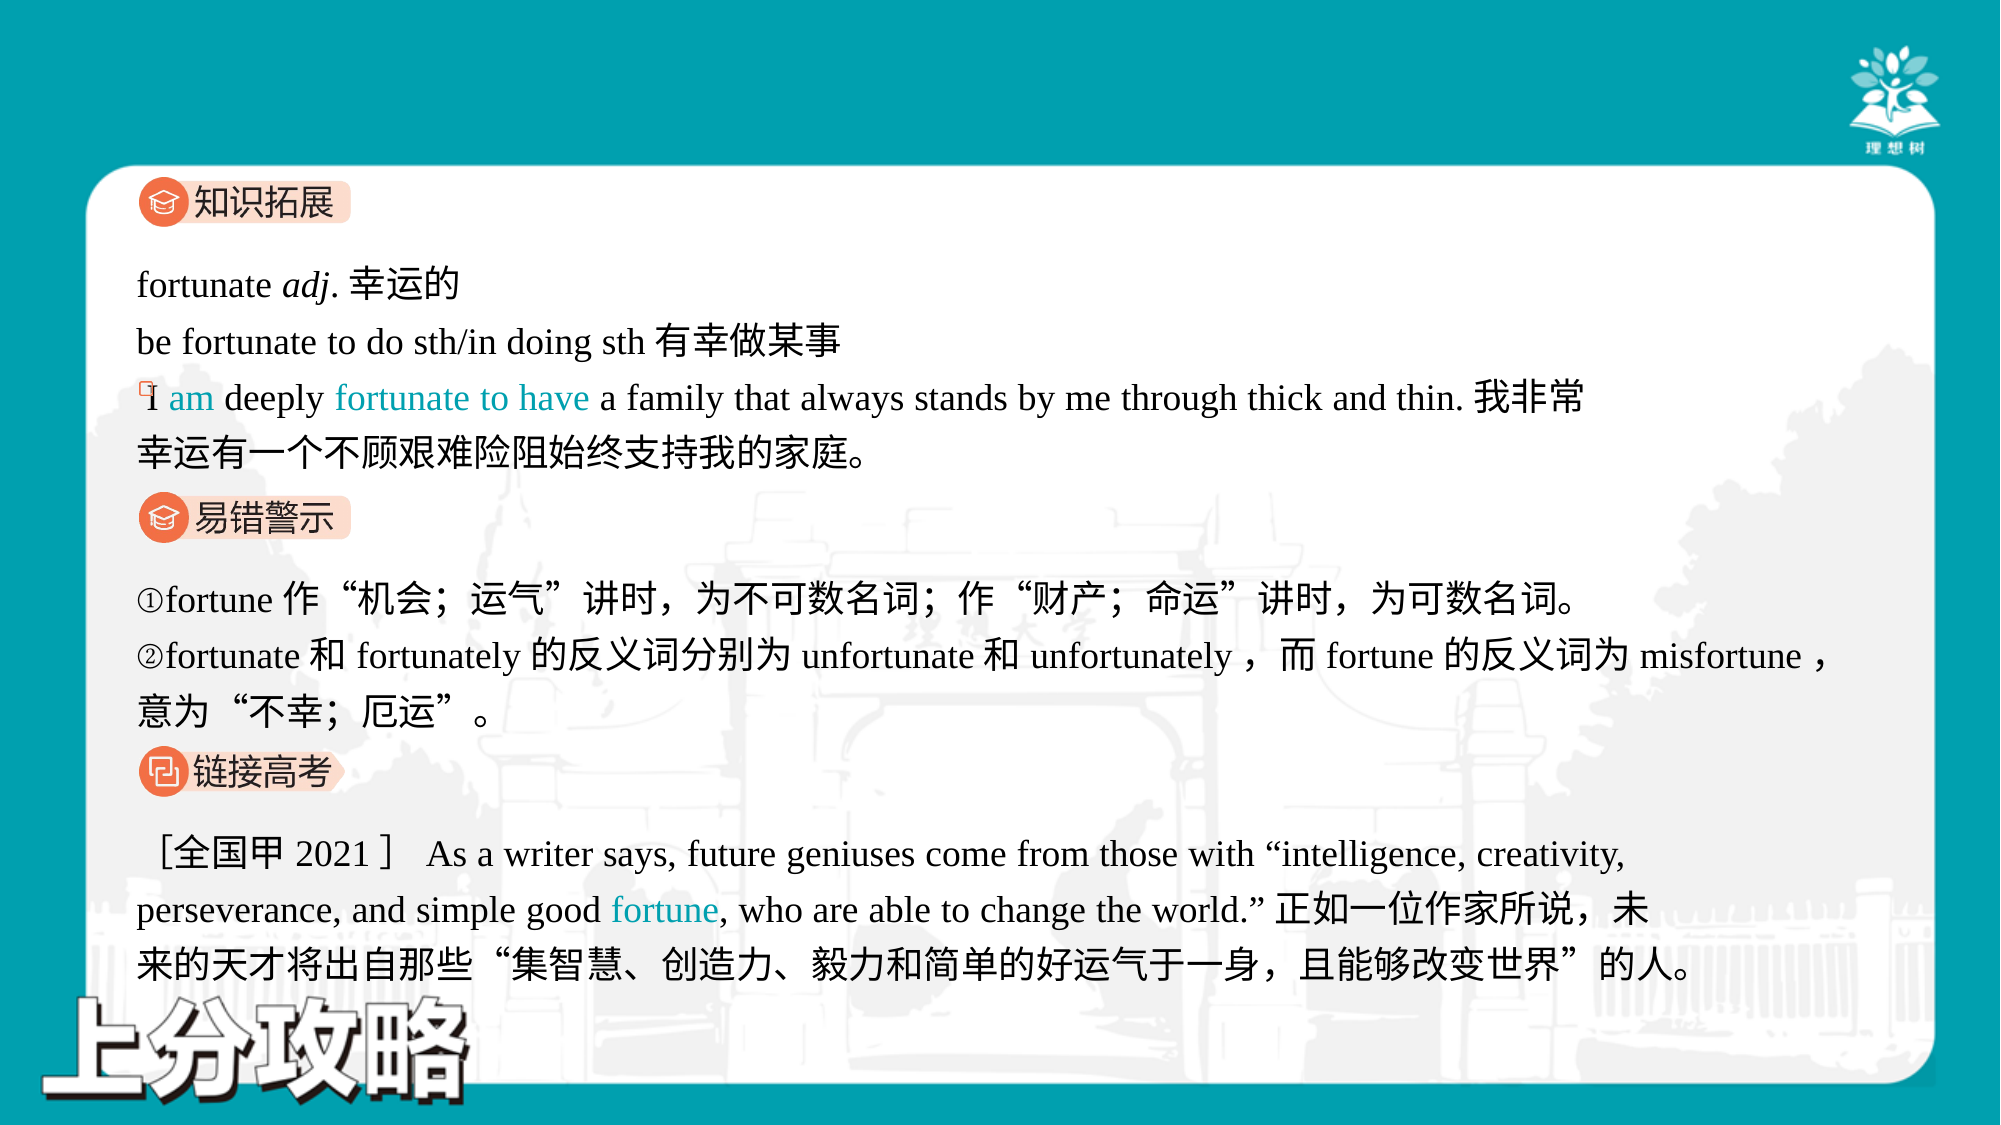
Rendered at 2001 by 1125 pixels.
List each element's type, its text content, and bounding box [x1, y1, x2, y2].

text_box ①fortune作“机会；运气”讲时，为不可数名词；作“财产；命运”讲时，为可数名词。 ②fortunate和fortunately的反义词分别为unfortunate和unfortunately，而fortune的反义词为misfortune， 意为“不幸；厄运”。#16 [136, 563, 1865, 726]
picture [0, 0, 2000, 1125]
text_box ［全国甲2021］As a writer says, future geniuses come from those with “intelligence, creativity, perseverance, and simple good fortune, who are able to change the world.”正如一位作家所说，未 来的天才将出自那些“集智慧、创造力、毅力和简单的好运气于一身，且能够改变世界”的人。 #18 [136, 817, 1865, 979]
text_box fortunate adj.幸运的 be fortunate to do sth/in doing sth有幸做某事 I am deeply fortunate to have a family that always stands by me through thick and thin.我非常 幸运有一个不顾艰难险阻始终支持我的家庭。#13 [136, 249, 1865, 467]
